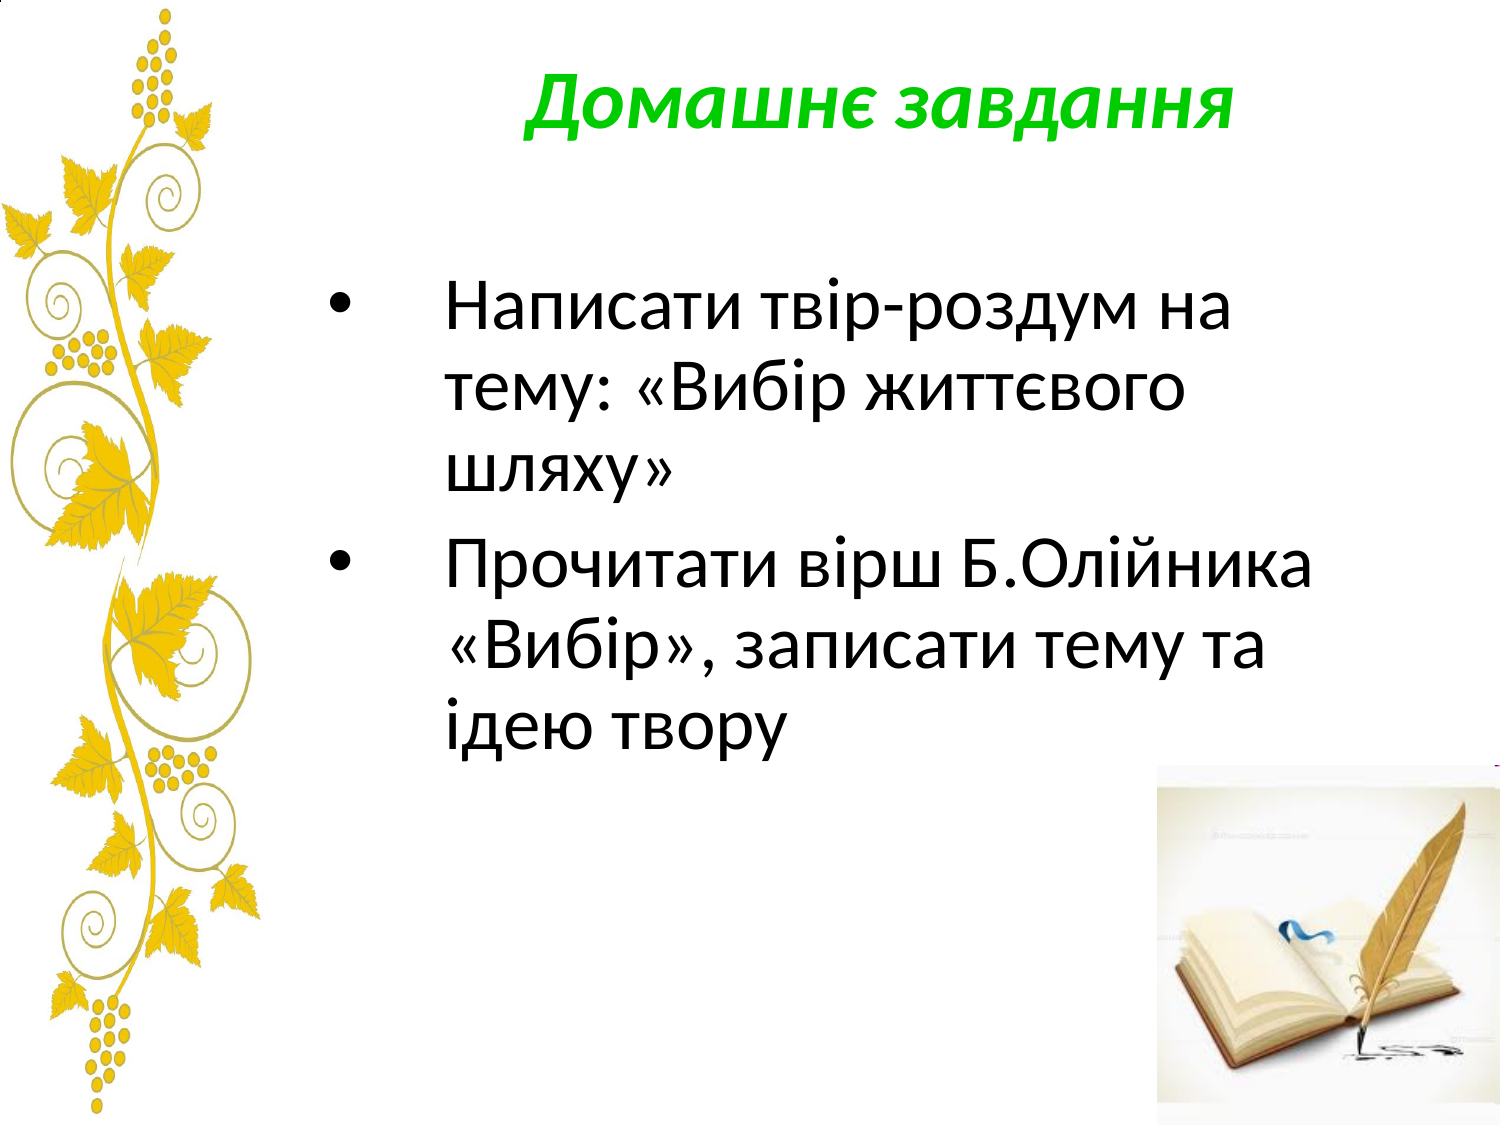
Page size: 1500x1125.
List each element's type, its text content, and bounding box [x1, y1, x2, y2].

title Домашнє завдання [301, 31, 1461, 159]
list Написати твір-роздум на тему: «Вибір життєвого шляху» Прочитати вірш Б.Олійника «Вибір», записати тему та ідею твору [312, 172, 1400, 787]
picture [0, 0, 266, 1125]
picture [1157, 765, 1500, 1125]
